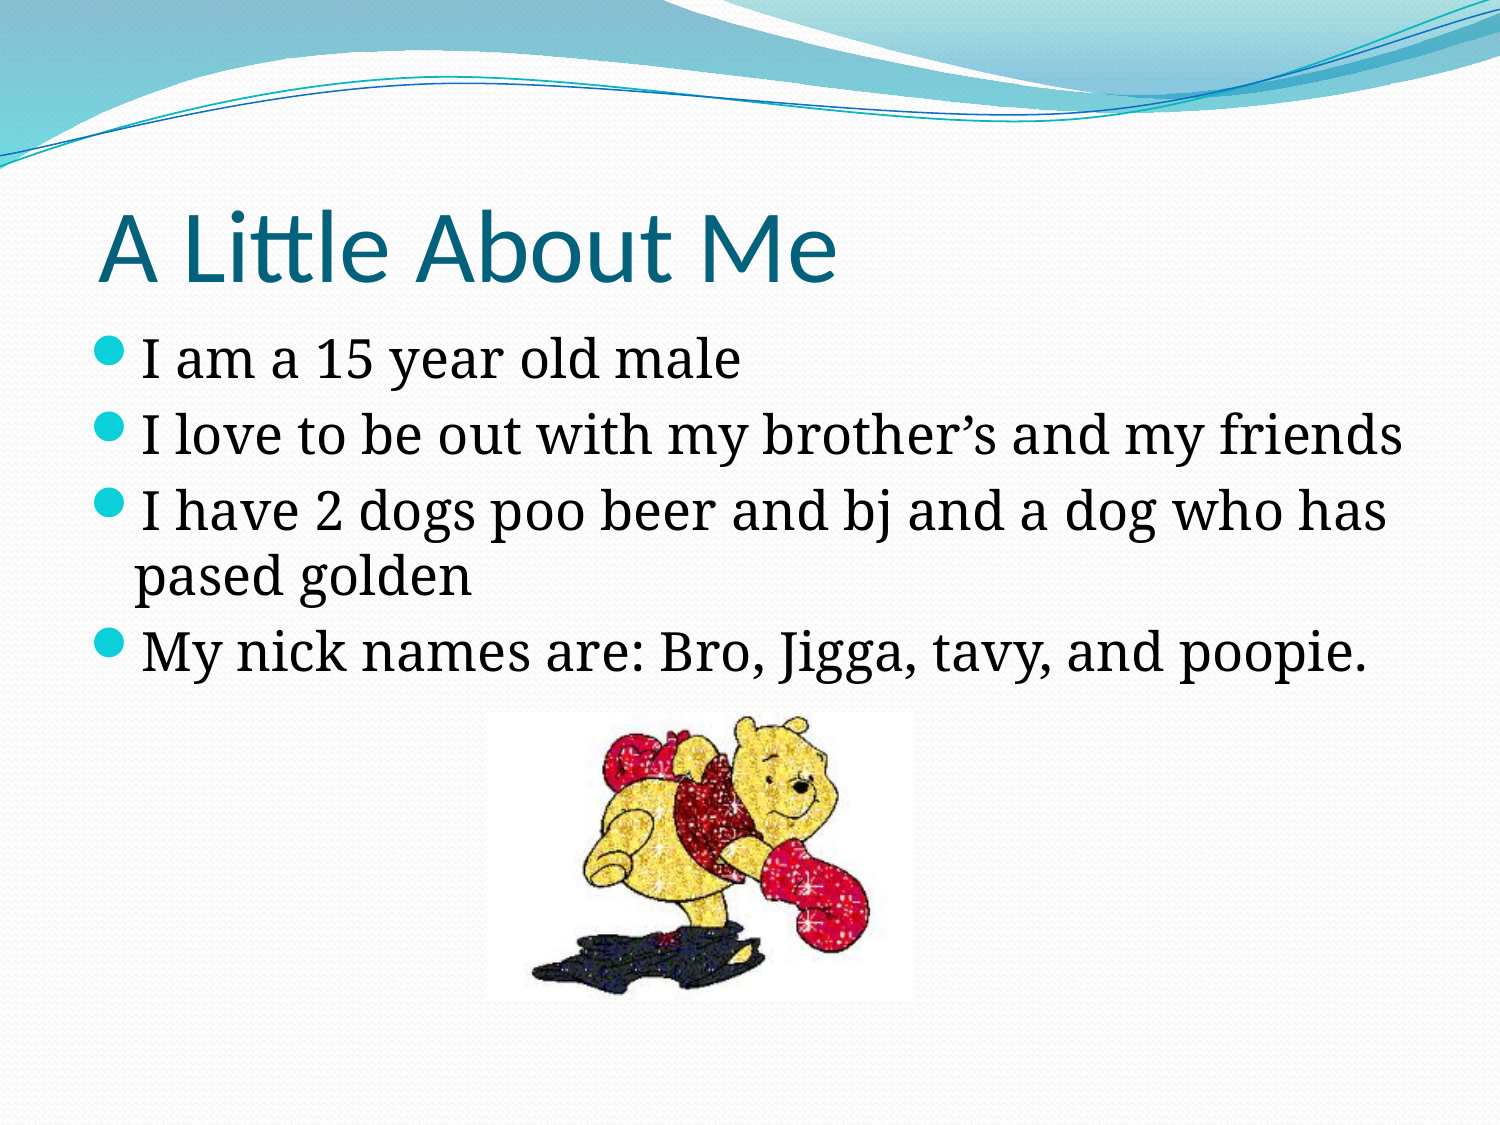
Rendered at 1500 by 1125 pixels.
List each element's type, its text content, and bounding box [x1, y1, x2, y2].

picture [487, 712, 915, 1002]
list I am a 15 year old male I love to be out with my brother’s and my friends I have 2 dogs poo beer and bj and a dog who has pased golden My nick names are: Bro, Jigga, tavy, and poopie. [75, 317, 1425, 1038]
title A Little About Me [75, 115, 1425, 303]
